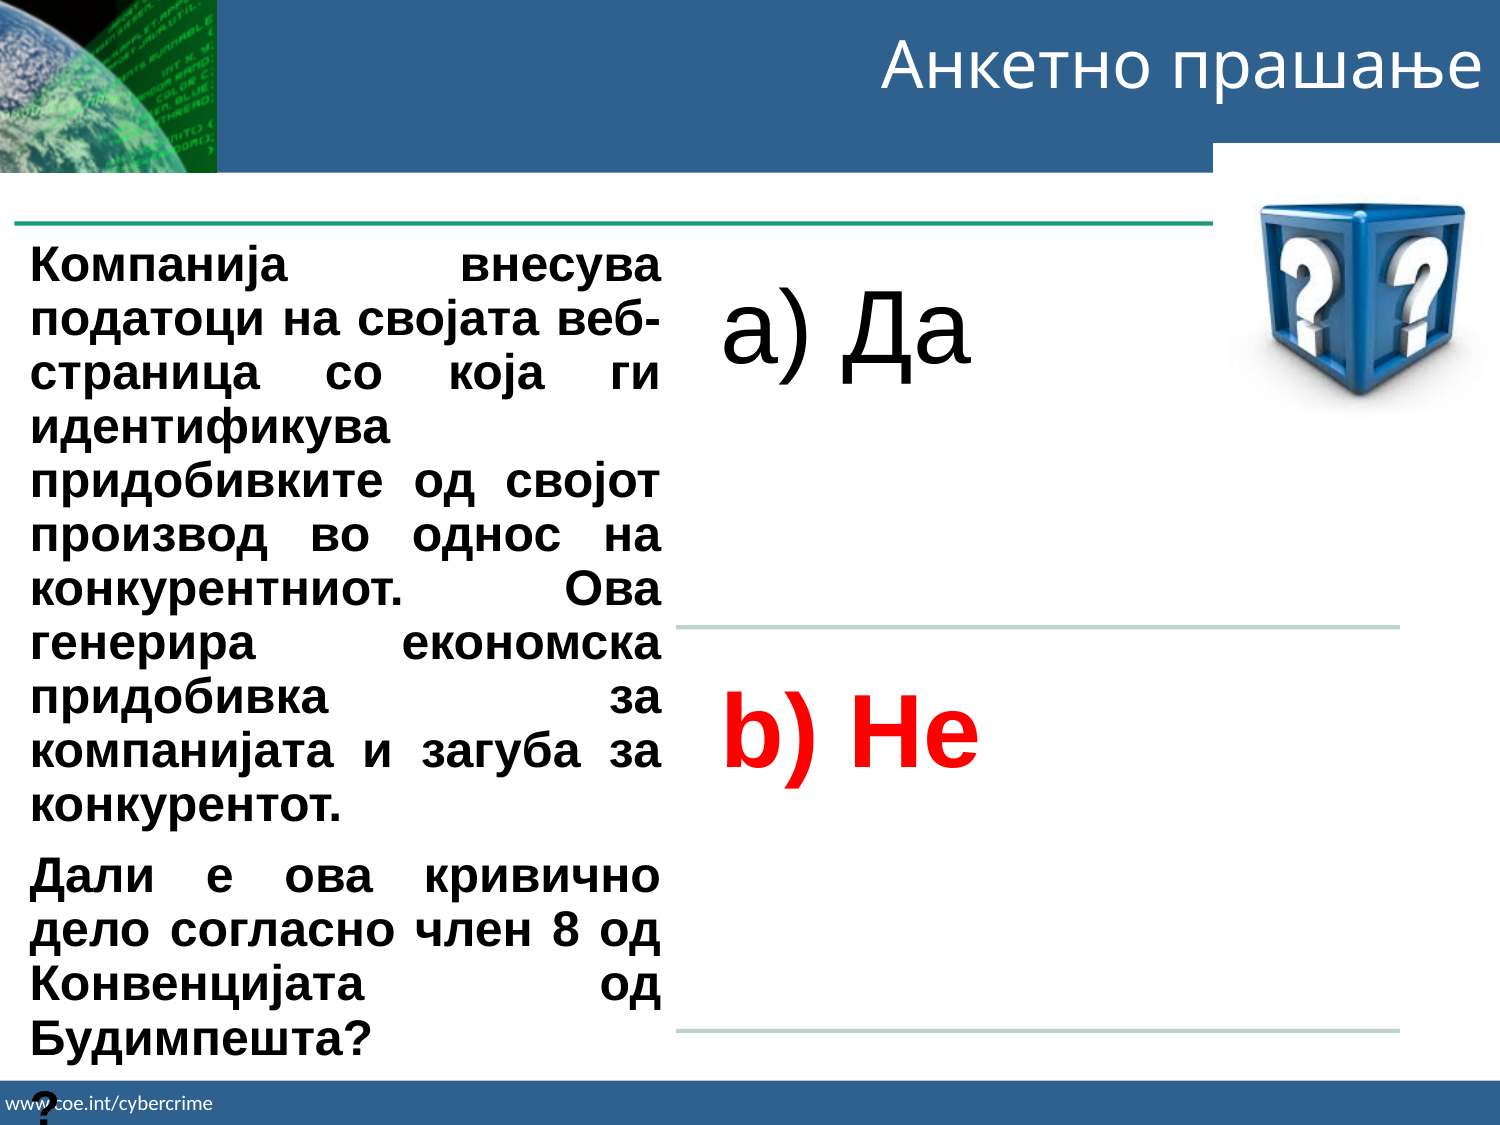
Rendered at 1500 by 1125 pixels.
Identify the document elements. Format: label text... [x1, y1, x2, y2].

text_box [14, 222, 1402, 1053]
text_box Анкетно прашање [247, 13, 1500, 109]
picture [0, 0, 217, 173]
picture [1212, 142, 1500, 434]
